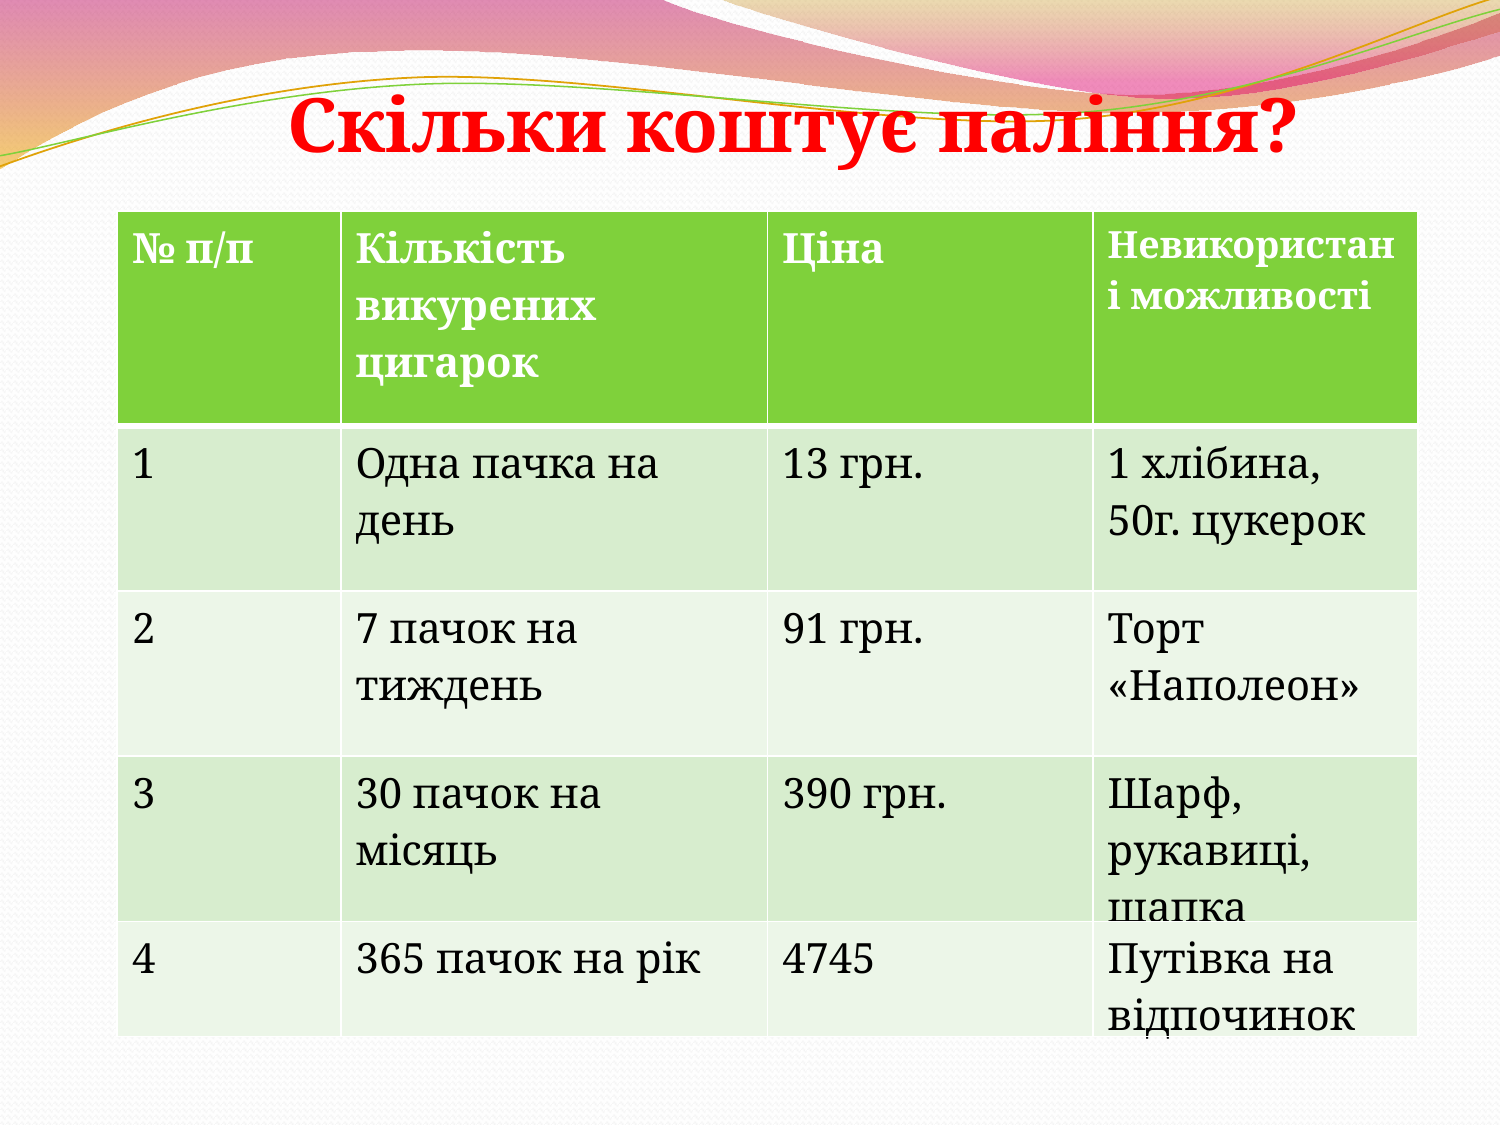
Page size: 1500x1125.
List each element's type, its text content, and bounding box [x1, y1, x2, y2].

table_header Кількість викурених цигарок [342, 212, 767, 423]
table_cell Одна пачка на день [342, 429, 767, 590]
table_cell 4745 [768, 922, 1092, 1036]
text_box Скільки коштує паління? [269, 70, 1319, 175]
table_header № п/п [118, 212, 340, 423]
table_cell 7 пачок на тиждень [342, 592, 767, 755]
table_cell 1 [118, 429, 340, 590]
table_cell 91 грн. [768, 592, 1092, 755]
table_cell Шарф, рукавиці, шапка [1094, 757, 1417, 921]
table_cell Путівка на відпочинок [1094, 922, 1417, 1036]
table_header Ціна [768, 212, 1092, 423]
table_cell 390 грн. [768, 757, 1092, 921]
table_header Невикористані можливості [1094, 212, 1417, 423]
table_cell 3 [118, 757, 340, 921]
table_cell 4 [118, 922, 340, 1036]
table_cell 365 пачок на рік [342, 922, 767, 1036]
table_cell 1 хлібина, 50г. цукерок [1094, 429, 1417, 590]
table_cell 2 [118, 592, 340, 755]
table_cell 13 грн. [768, 429, 1092, 590]
table_cell Торт «Наполеон» [1094, 592, 1417, 755]
table_cell 30 пачок на місяць [342, 757, 767, 921]
